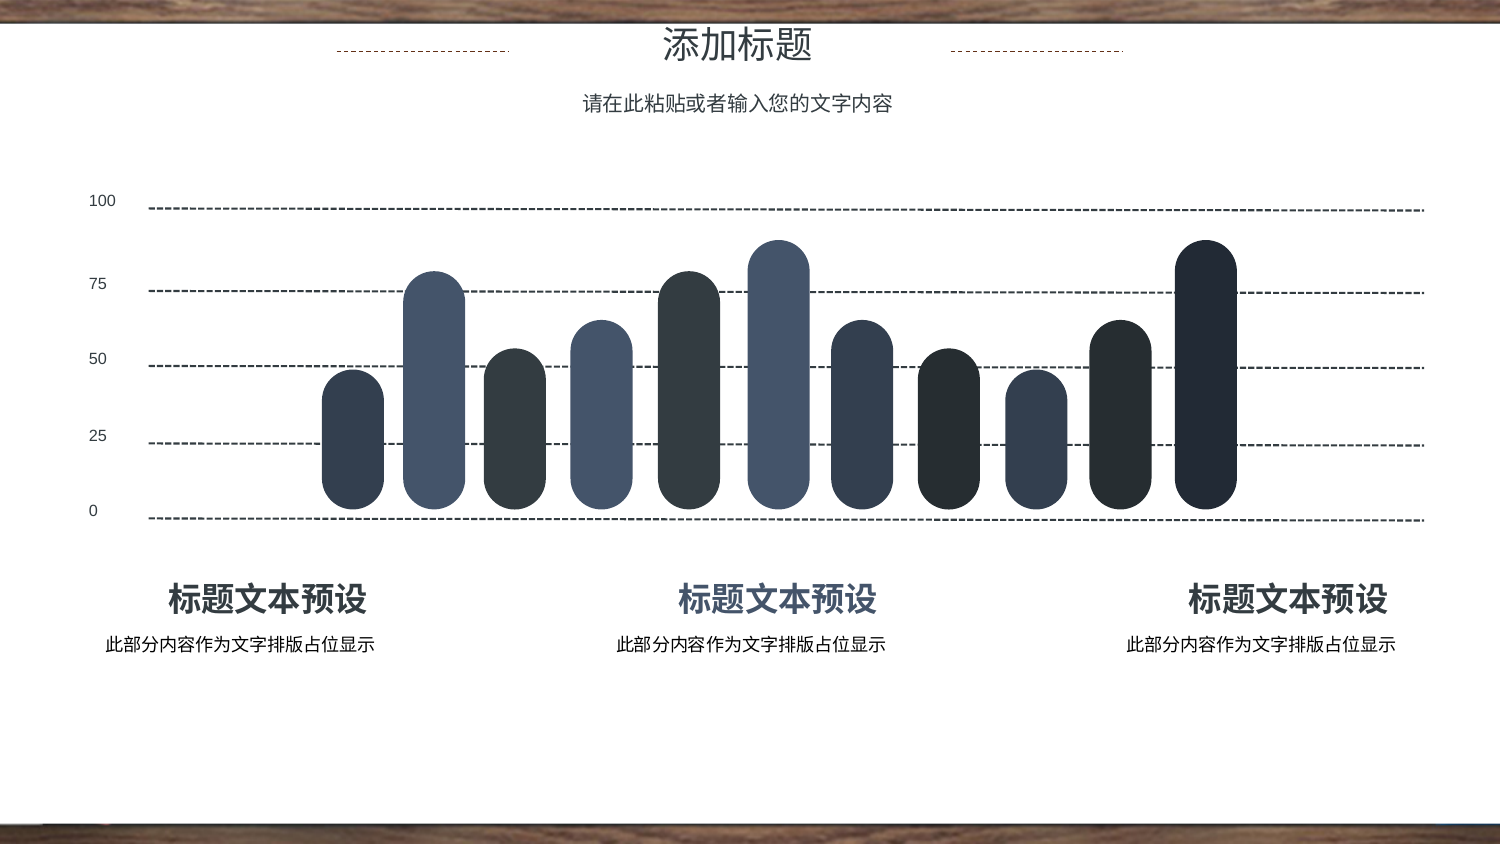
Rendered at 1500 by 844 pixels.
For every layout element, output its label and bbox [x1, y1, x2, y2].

text_box [0, 0, 1500, 844]
text_box [74, 182, 1425, 690]
